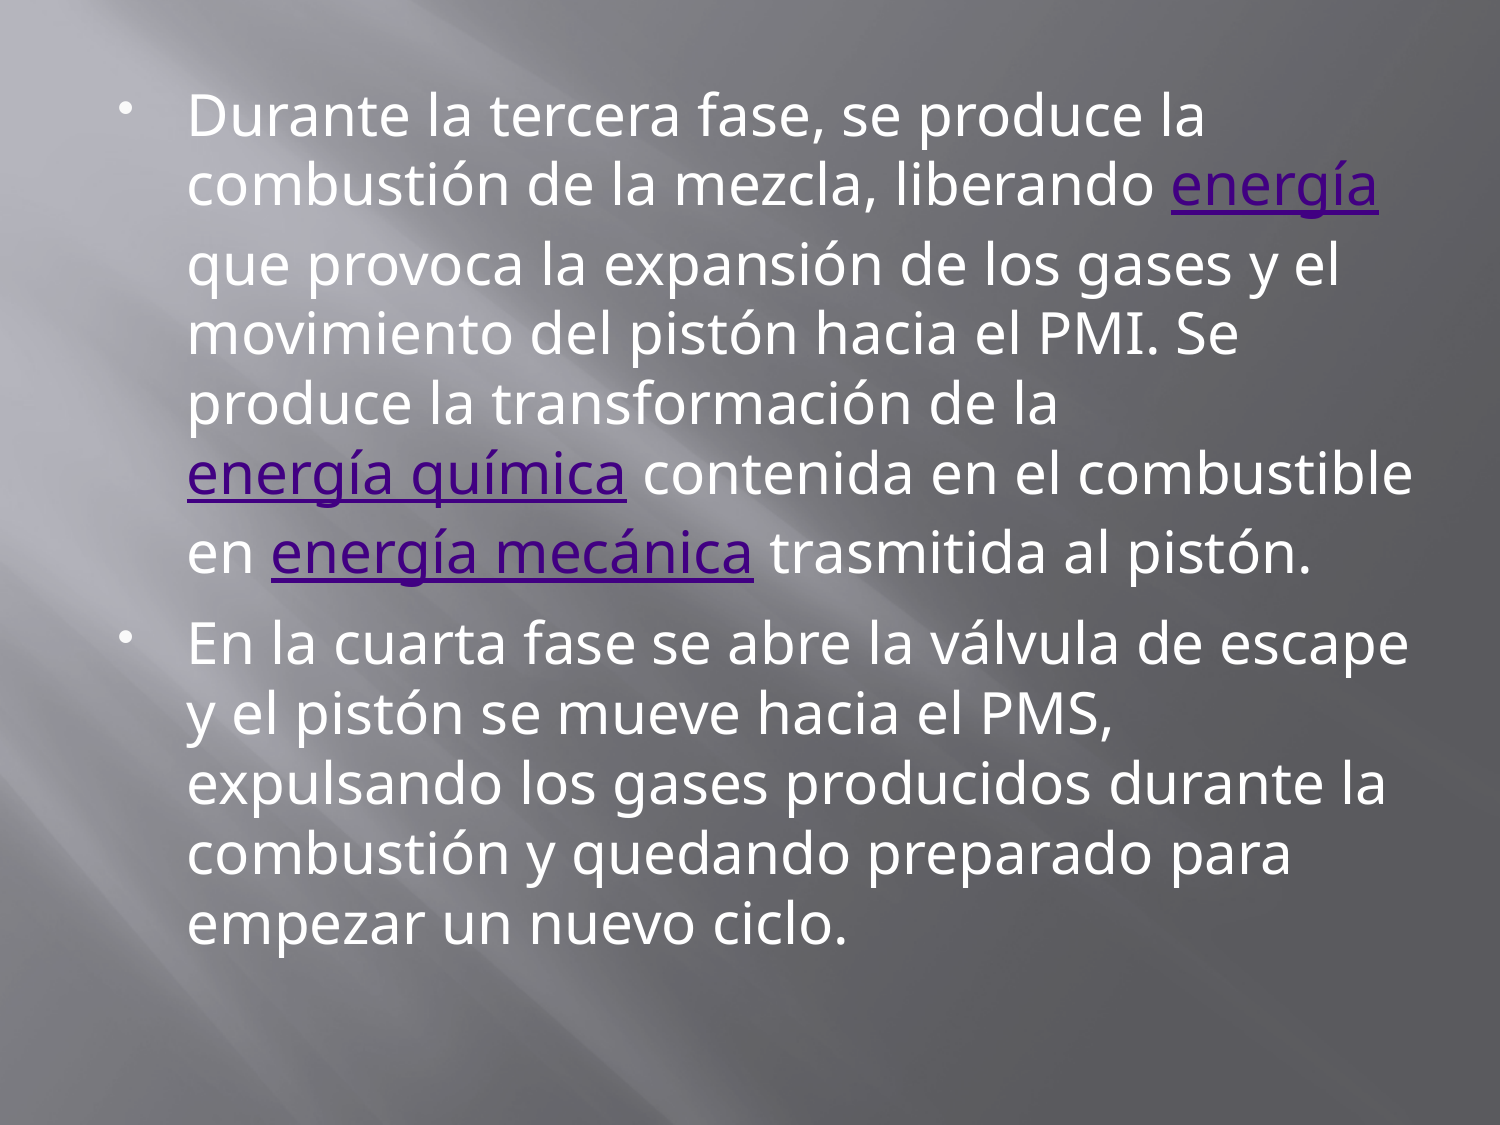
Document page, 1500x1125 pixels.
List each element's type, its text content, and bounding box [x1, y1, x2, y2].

list Durante la tercera fase, se produce la combustión de la mezcla, liberando energía que provoca la expansión de los gases y el movimiento del pistón hacia el PMI. Se produce la transformación de la energía química contenida en el combustible en energía mecánica trasmitida al pistón. En la cuarta fase se abre la válvula de escape y el pistón se mueve hacia el PMS, expulsando los gases producidos durante la combustión y quedando preparado para empezar un nuevo ciclo. [82, 70, 1442, 1055]
